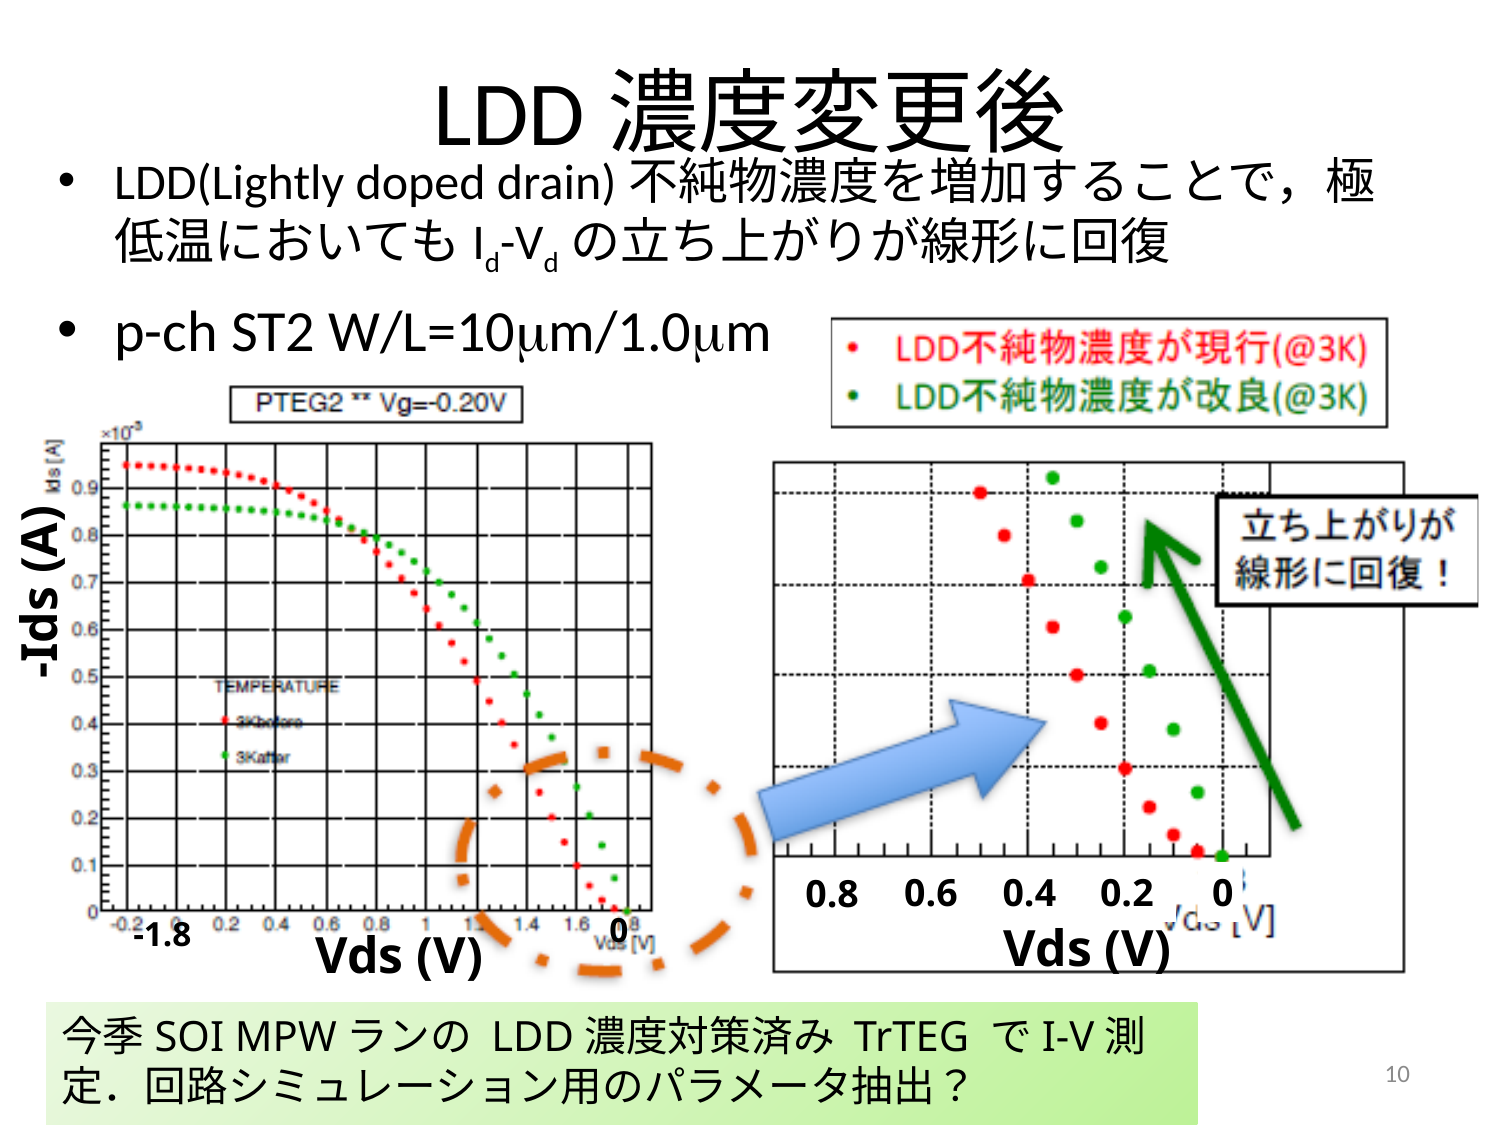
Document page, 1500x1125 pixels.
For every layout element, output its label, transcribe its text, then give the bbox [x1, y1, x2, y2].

text_box LDD(Lightly doped drain)不純物濃度を増加することで，極低温においてもId-Vdの立ち上がりが線形に回復 [42, 142, 1393, 300]
title LDD濃度変更後 [75, 45, 1425, 173]
slide_number 10 [1198, 1042, 1425, 1103]
picture [830, 311, 1394, 439]
text_box 今季SOI MPWランの LDD濃度対策済み TrTEG でI-V測定．回路シミュレーション用のパラメータ抽出？ [46, 1008, 1198, 1125]
list p-ch ST2 W/L=10m/1.0m [42, 300, 1393, 382]
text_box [0, 384, 1479, 1000]
